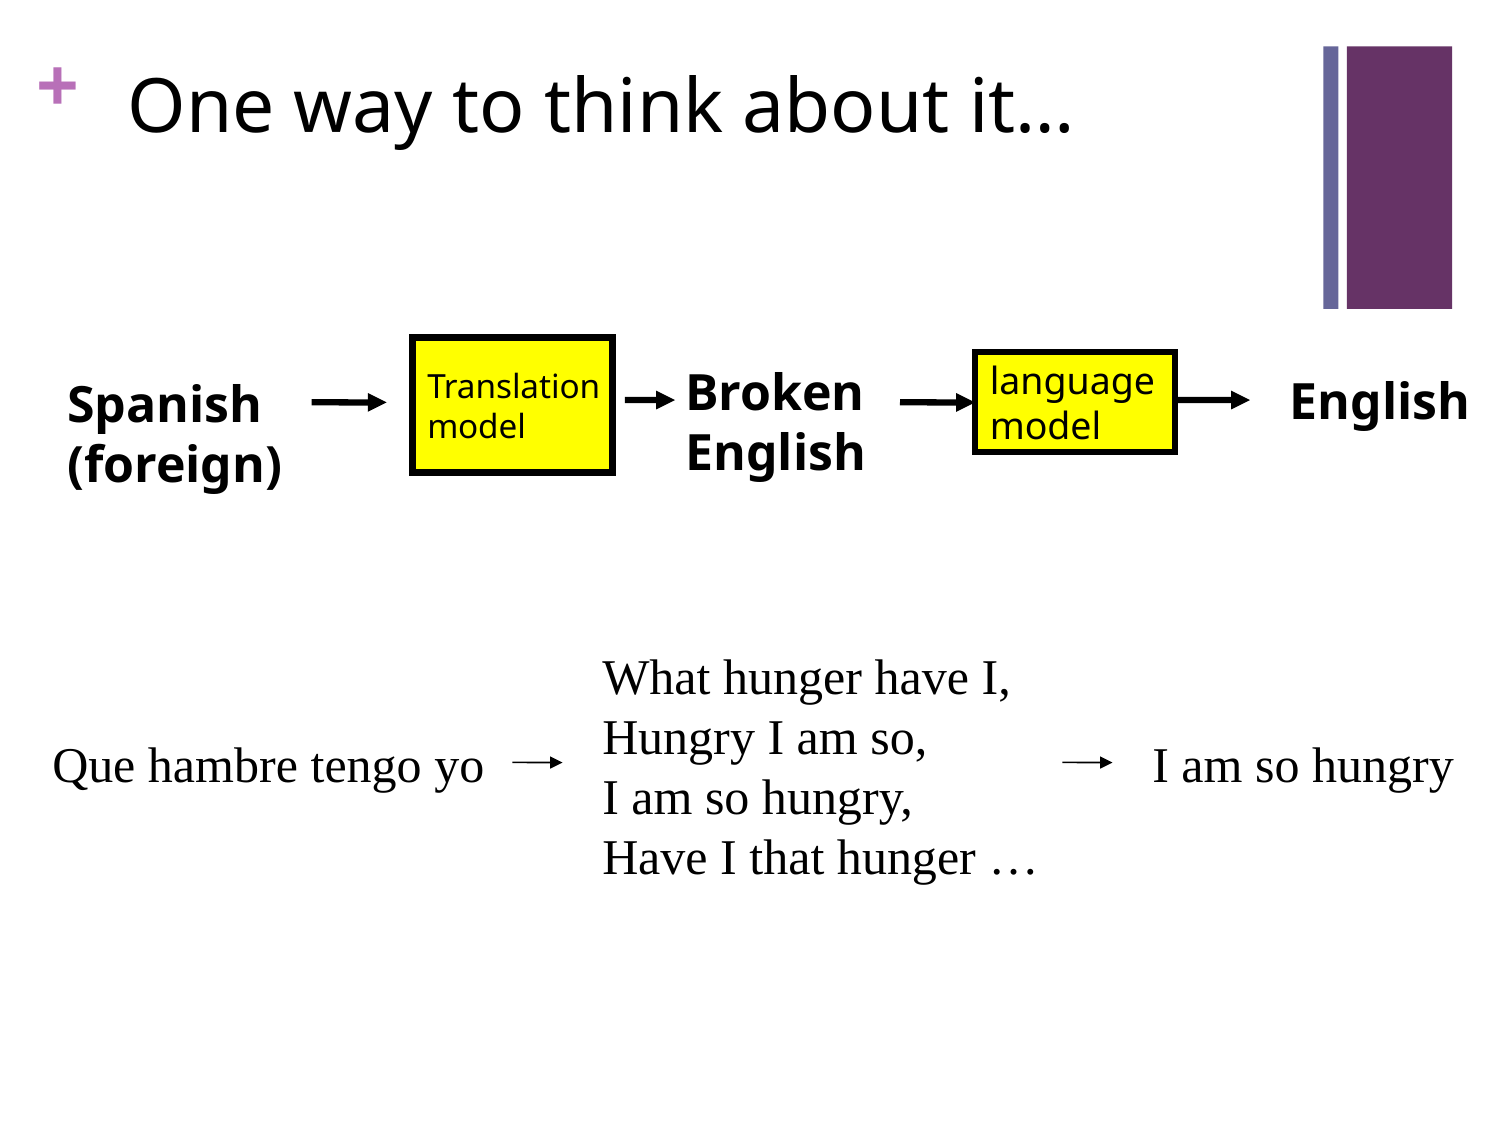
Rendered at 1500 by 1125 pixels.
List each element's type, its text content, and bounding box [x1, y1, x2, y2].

text_box [1062, 756, 1113, 769]
text_box [624, 393, 676, 407]
text_box Que hambre tengo yo [37, 724, 500, 800]
text_box Translation model [412, 337, 613, 473]
title One way to think about it… [112, 50, 1388, 238]
text_box [311, 396, 387, 409]
text_box I am so hungry [1137, 724, 1469, 800]
text_box Spanish (foreign) [52, 365, 298, 500]
text_box [512, 756, 563, 769]
text_box English [1275, 362, 1486, 438]
text_box Broken English [670, 352, 881, 488]
text_box [899, 396, 976, 409]
text_box [1174, 393, 1250, 407]
text_box language model [975, 352, 1175, 453]
text_box What hunger have I, Hungry I am so, I am so hungry, Have I that hunger … [587, 637, 1054, 893]
